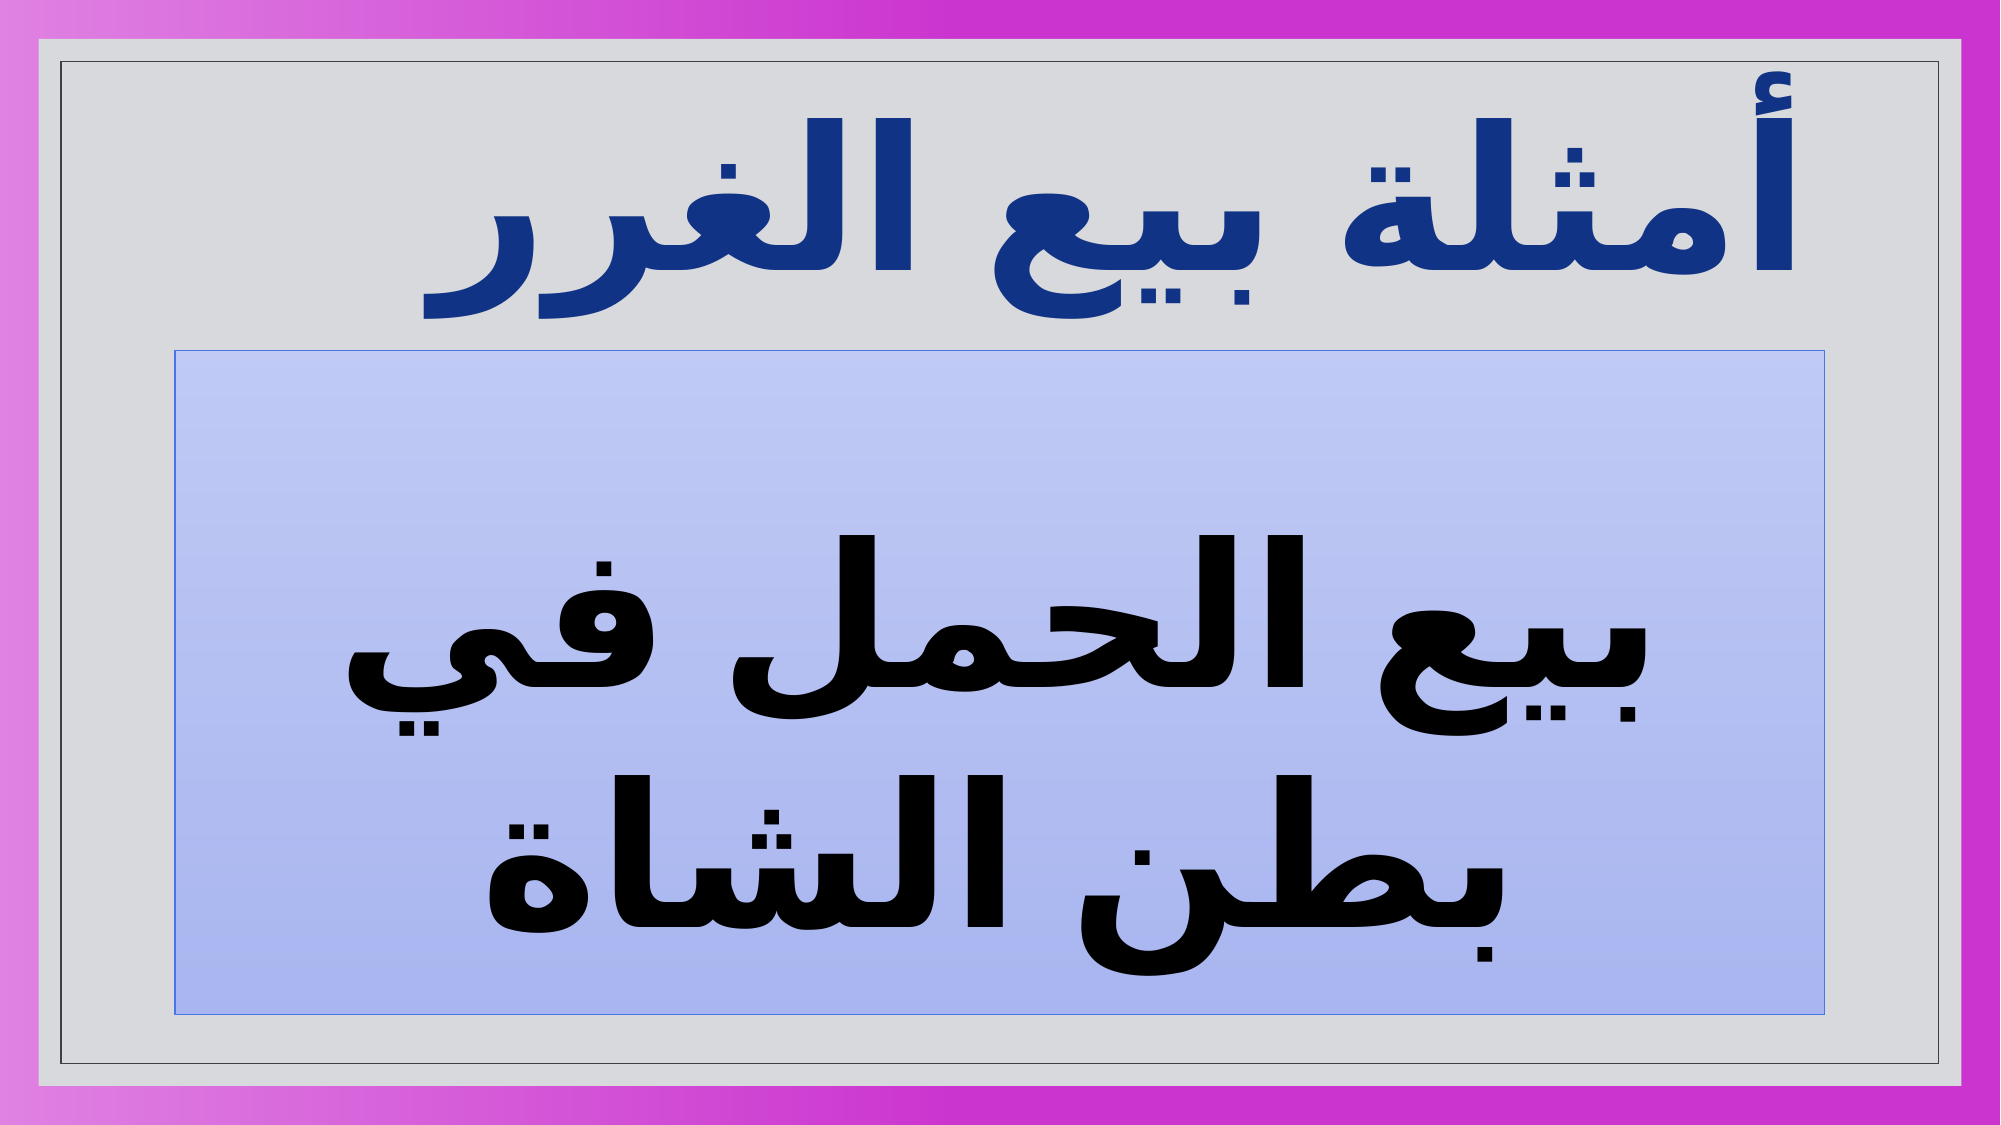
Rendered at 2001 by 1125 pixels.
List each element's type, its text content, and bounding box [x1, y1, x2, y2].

list بيع الحمل في بطن الشاة [174, 350, 1825, 1015]
title أمثلة بيع الغرر [174, 92, 1825, 318]
